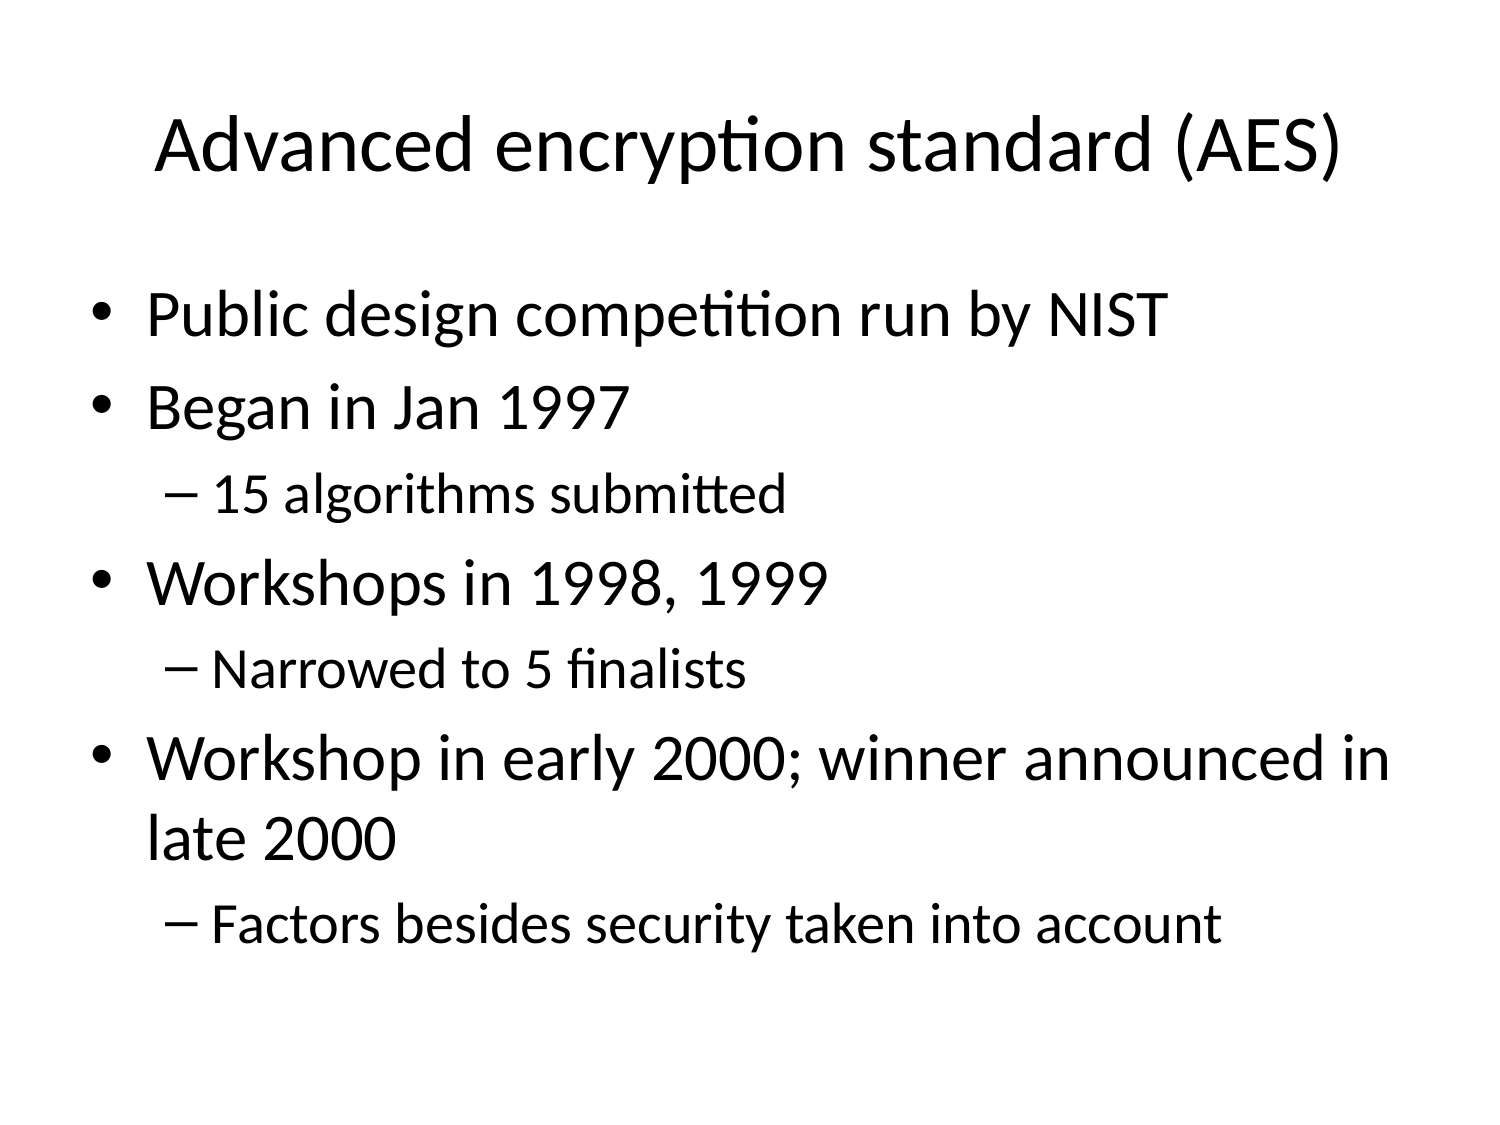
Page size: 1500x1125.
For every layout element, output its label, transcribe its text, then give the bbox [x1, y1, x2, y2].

list Public design competition run by NIST Began in Jan 1997 15 algorithms submitted Workshops in 1998, 1999 Narrowed to 5 finalists Workshop in early 2000; winner announced in late 2000 Factors besides security taken into account [75, 262, 1425, 1005]
title Advanced encryption standard (AES) [75, 45, 1425, 233]
